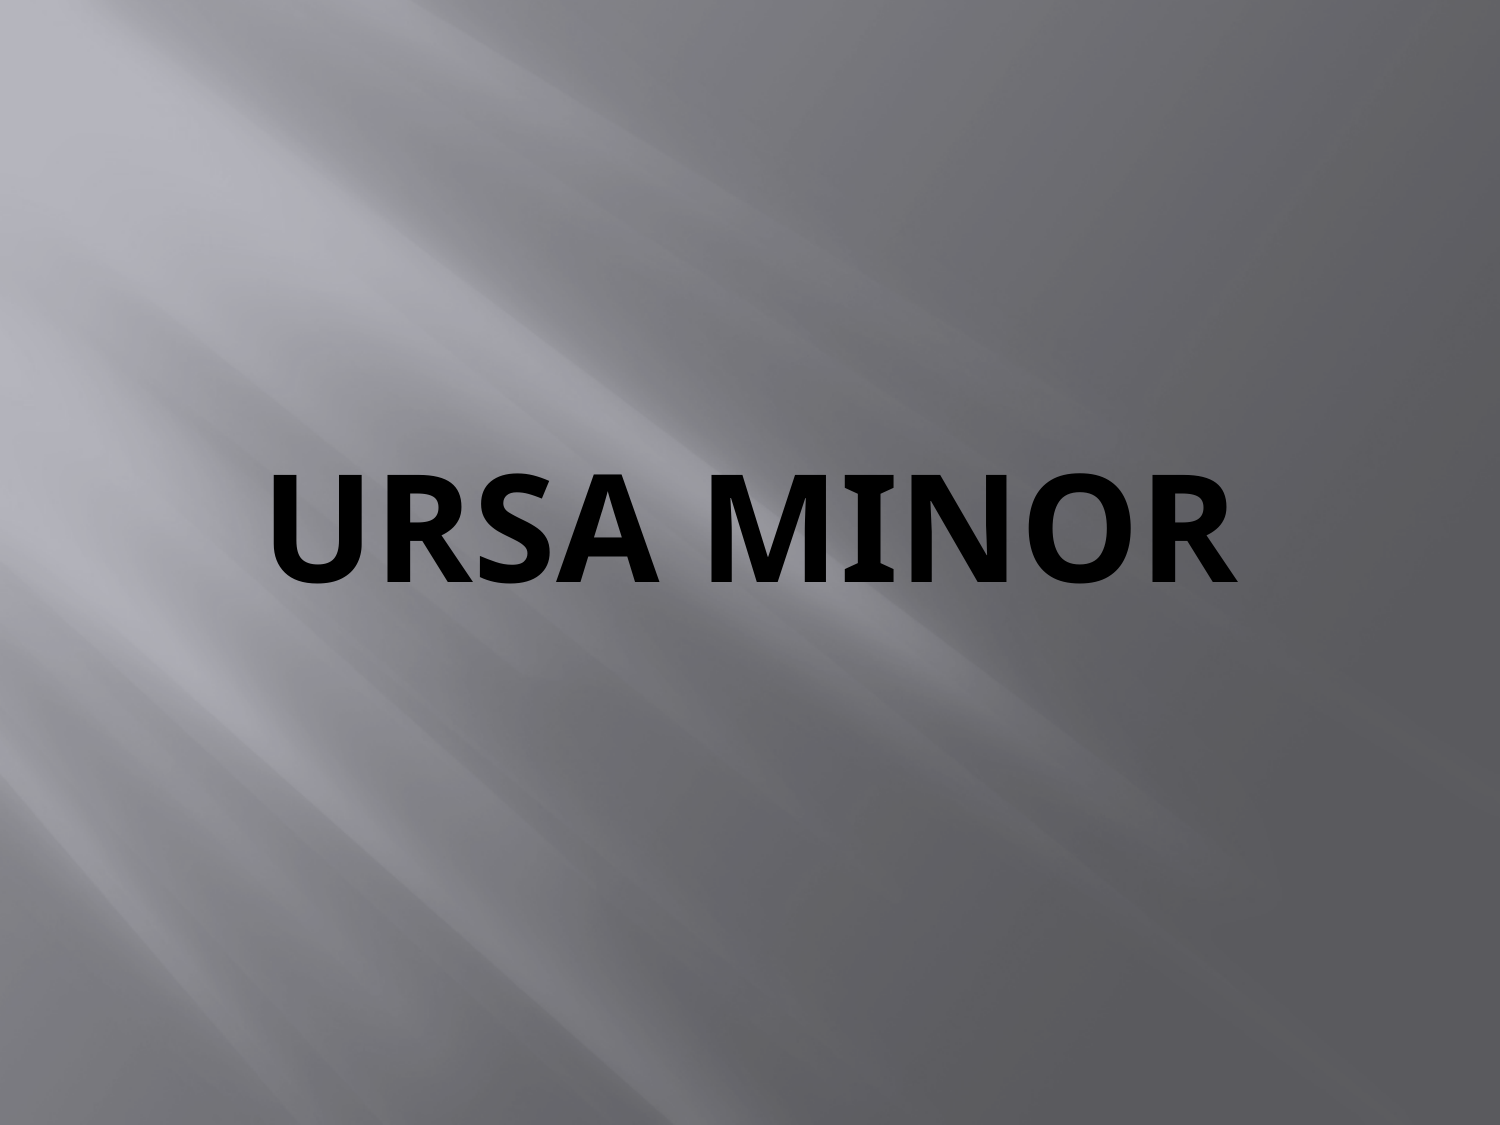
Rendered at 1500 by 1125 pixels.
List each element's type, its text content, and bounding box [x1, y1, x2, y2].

title Ursa Minor [75, 312, 1425, 613]
